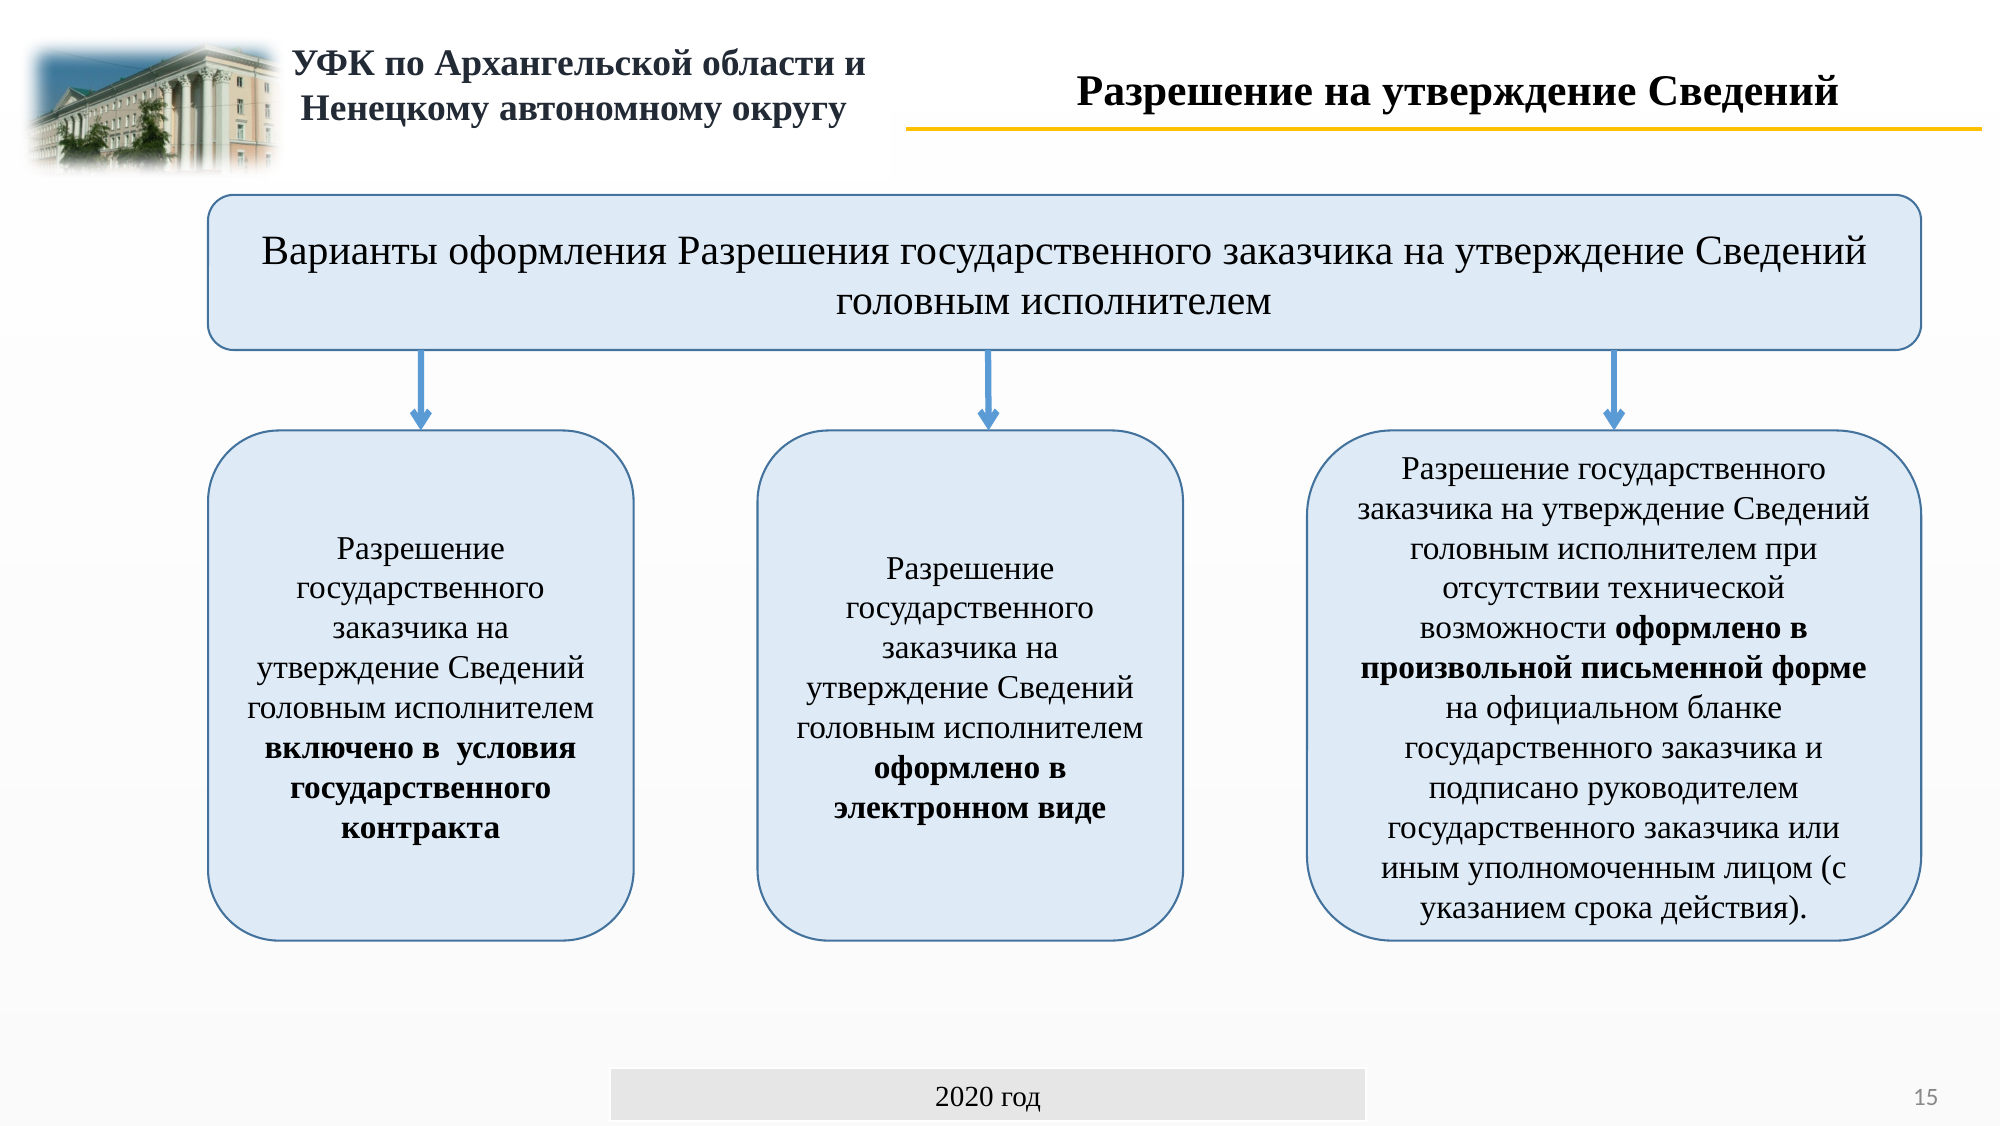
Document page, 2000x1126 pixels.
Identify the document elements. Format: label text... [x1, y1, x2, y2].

text_box 2020 год [609, 1067, 1367, 1122]
slide_number 15 [1503, 1065, 1954, 1126]
picture [19, 35, 286, 179]
text_box Разрешение государственного заказчика на утверждение Сведений головным исполнителем при отсутствии технической возможности оформлено в произвольной письменной форме на официальном бланке государственного заказчика и подписано руководителем государственного заказчика или иным уполномоченным лицом (с указанием срока действия). [1305, 429, 1923, 942]
text_box Разрешение государственного заказчика на утверждение Сведений головным исполнителем включено в условия государственного контракта [207, 429, 635, 942]
text_box Разрешение государственного заказчика на утверждение Сведений головным исполнителем оформлено в электронном виде [756, 429, 1185, 942]
text_box УФК по Архангельской области и Ненецкому автономному округу [267, 50, 890, 181]
text_box Варианты оформления Разрешения государственного заказчика на утверждение Сведений головным исполнителем [206, 193, 1923, 352]
text_box Разрешение на утверждение Сведений [911, 51, 2000, 124]
